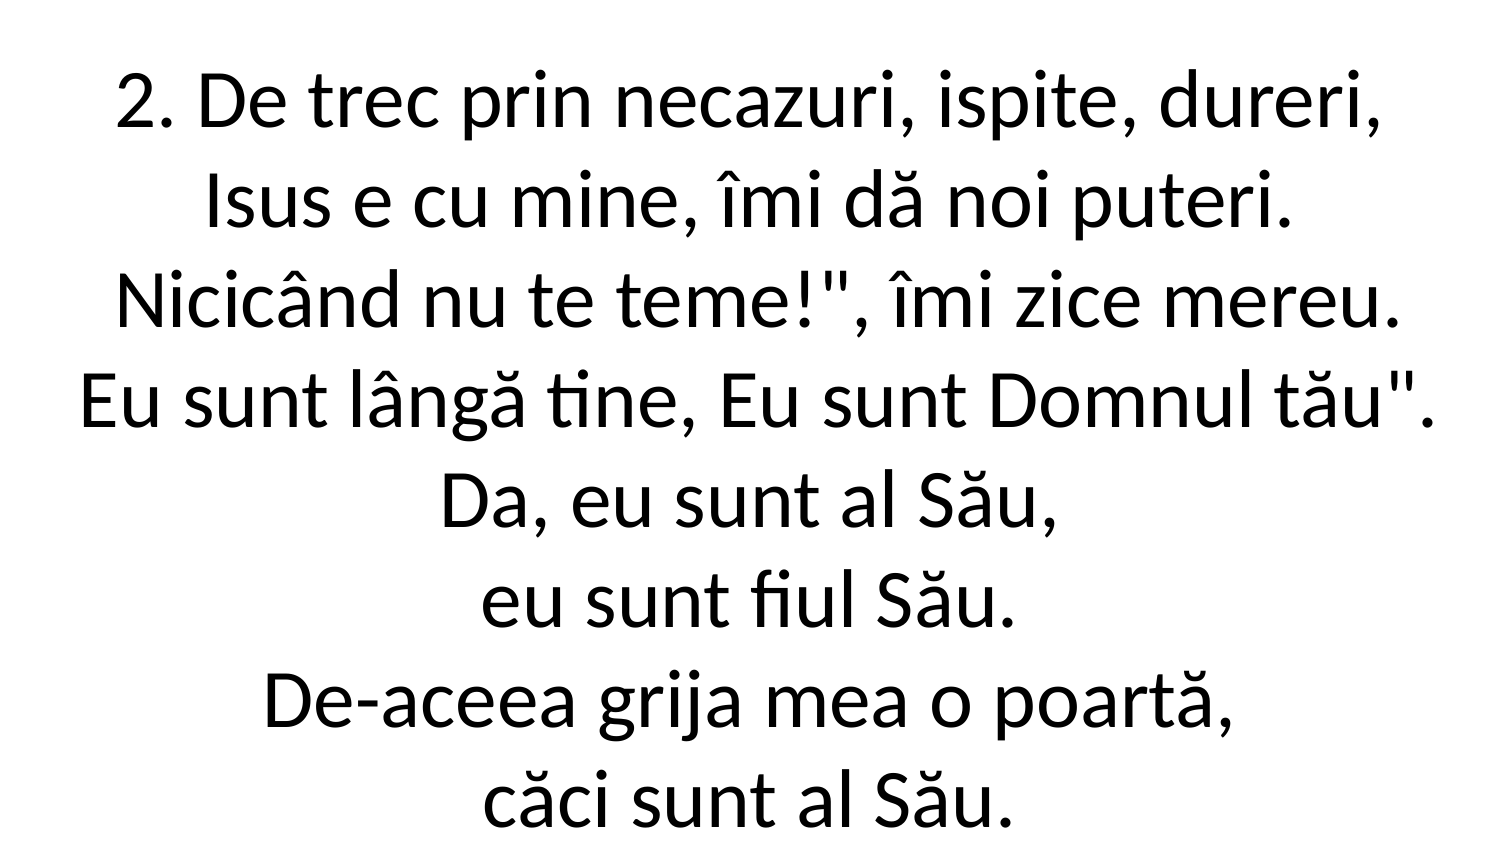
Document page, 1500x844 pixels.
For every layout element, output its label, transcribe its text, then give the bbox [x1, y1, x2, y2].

text_box 2. De trec prin necazuri, ispite, dureri, Isus e cu mine, îmi dă noi puteri. Nicicând nu te teme!", îmi zice mereu. Eu sunt lângă tine, Eu sunt Domnul tău". Da, eu sunt al Său, eu sunt fiul Său. De-aceea grija mea o poartă, căci sunt al Său. [45, 0, 1455, 844]
